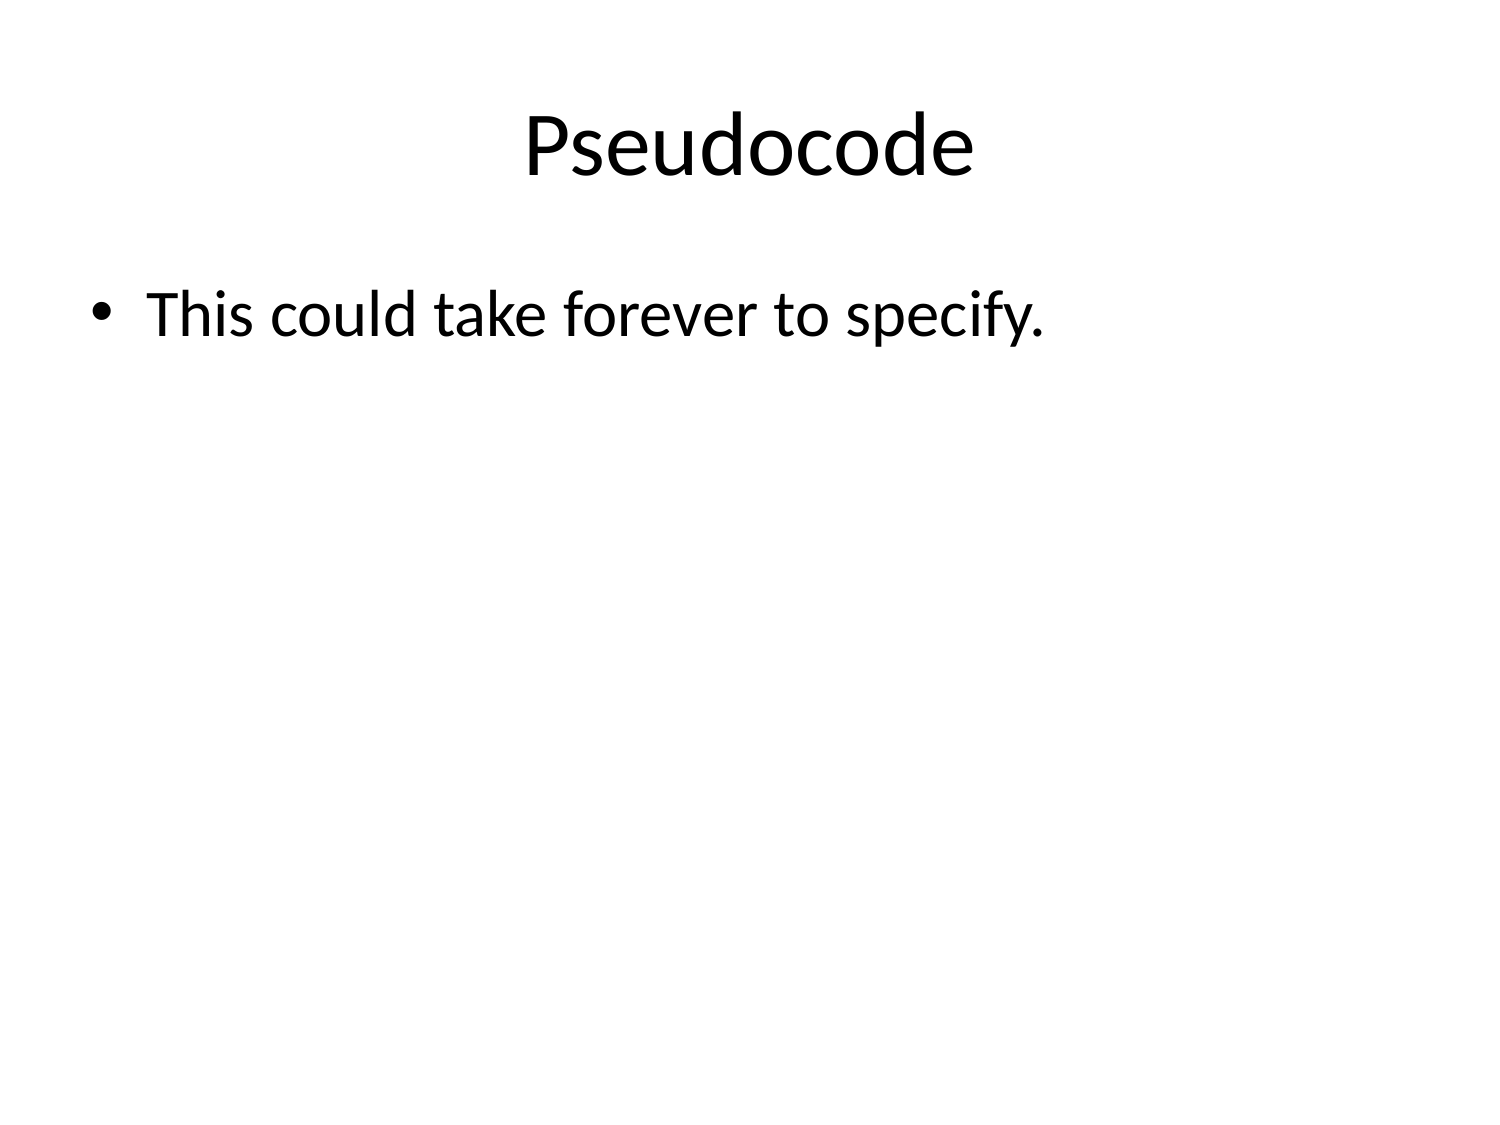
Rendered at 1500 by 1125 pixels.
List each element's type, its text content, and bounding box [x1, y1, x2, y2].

list This could take forever to specify. [75, 262, 1425, 1005]
title Pseudocode [75, 45, 1425, 233]
